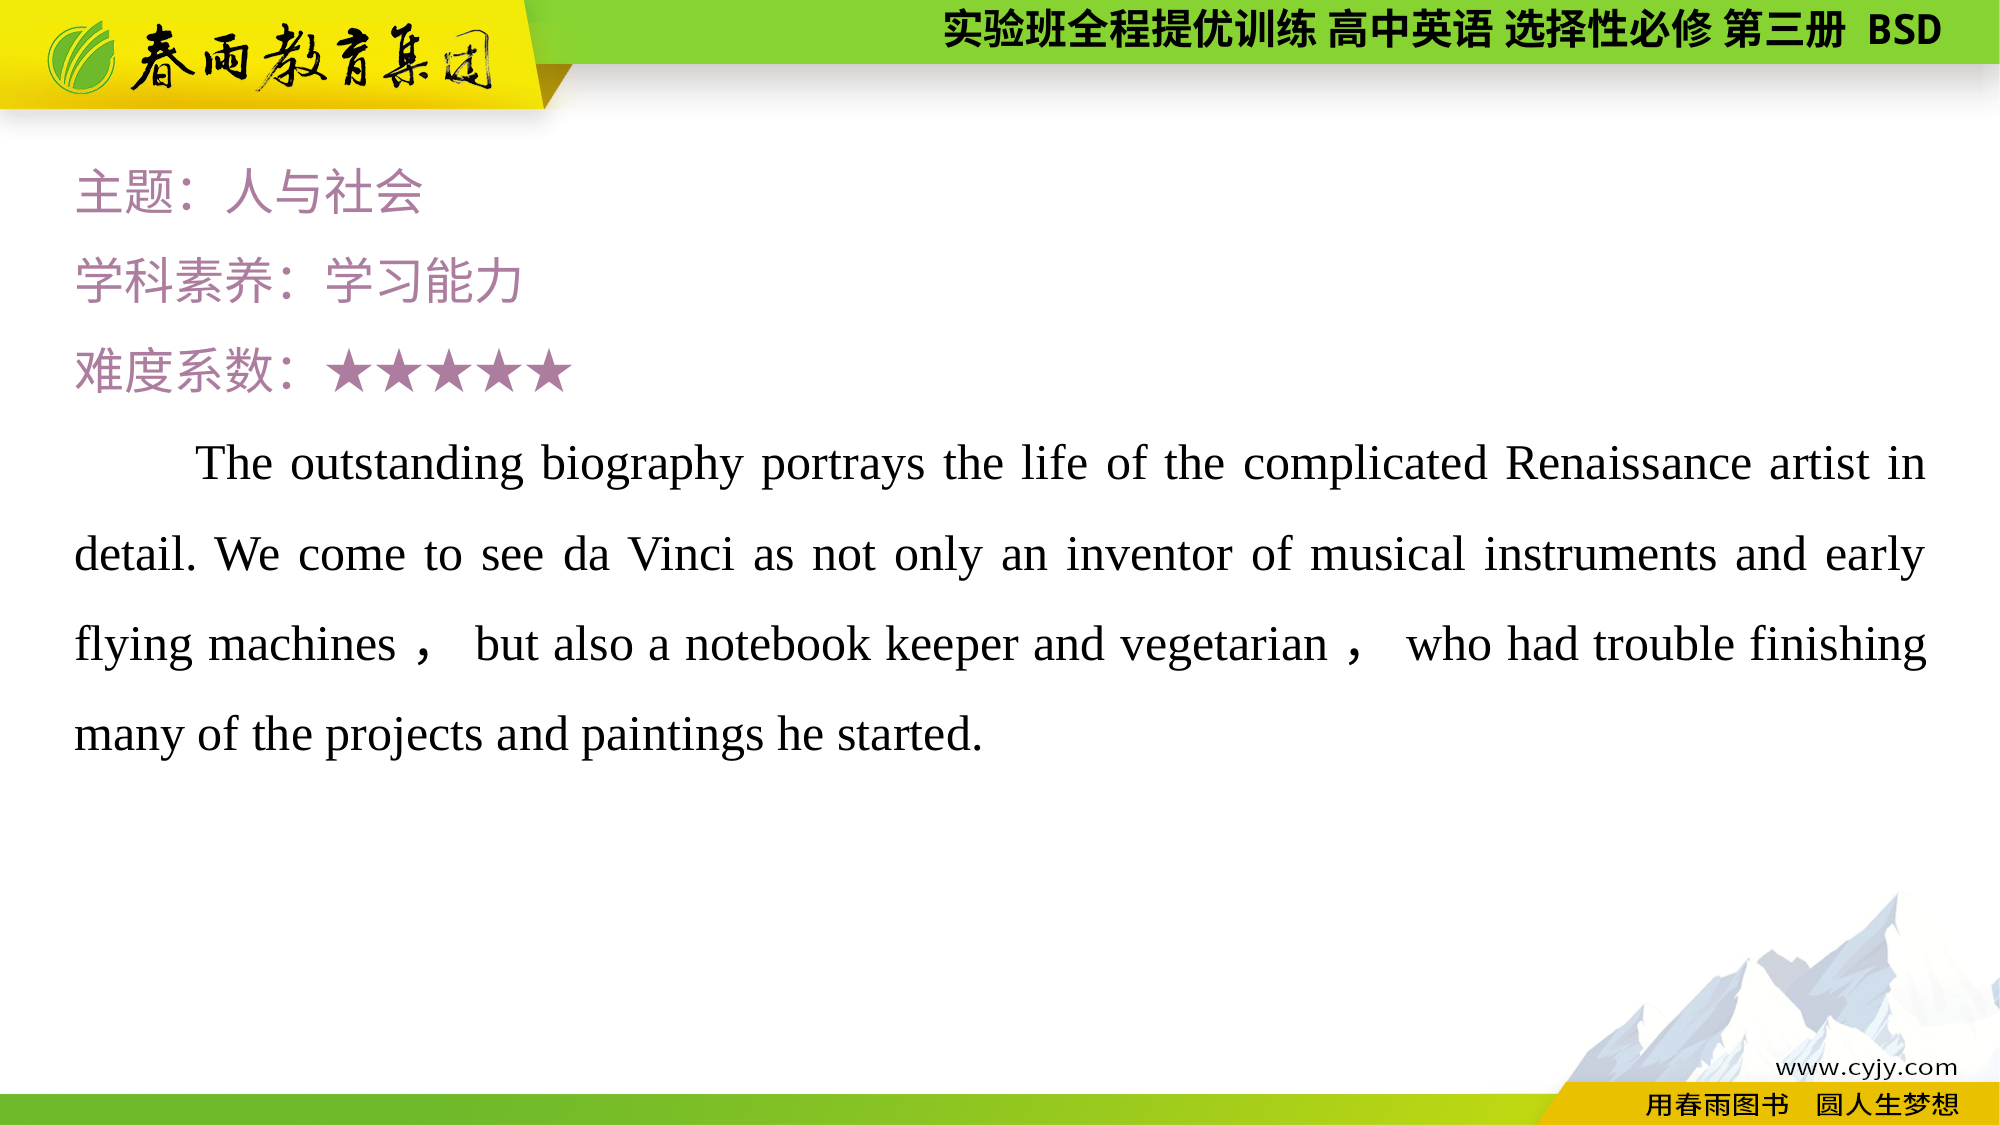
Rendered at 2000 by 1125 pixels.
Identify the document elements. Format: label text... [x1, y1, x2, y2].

list 主题：人与社会 学科素养：学习能力 难度系数：★★★★★ The outstanding biography portrays the life of the complicated Renaissance artist in detail. We come to see da Vinci as not only an inventor of musical instruments and early flying machines，but also a notebook keeper and vegetarian，who had trouble finishing many of the projects and paintings he started. [59, 122, 1944, 763]
picture [0, 0, 2000, 1125]
